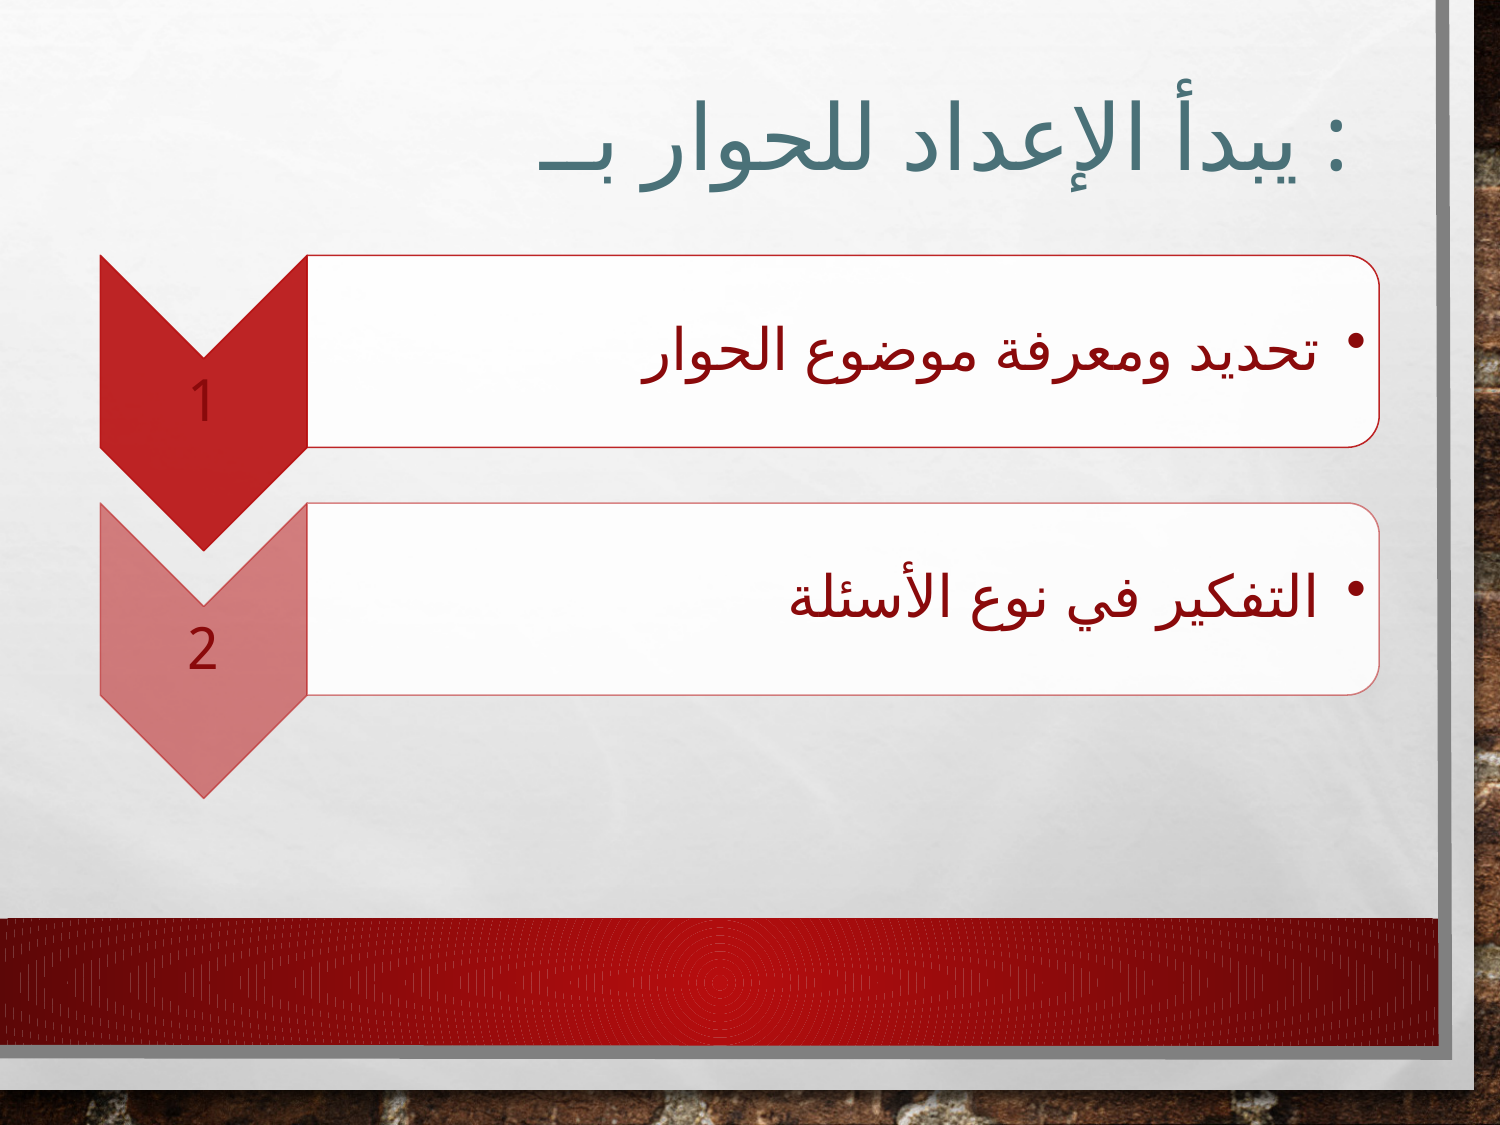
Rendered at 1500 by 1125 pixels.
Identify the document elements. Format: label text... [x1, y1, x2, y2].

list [100, 255, 1380, 799]
picture [0, 0, 1500, 1125]
title يبدأ الإعداد للحوار بــ : [84, 46, 1364, 236]
